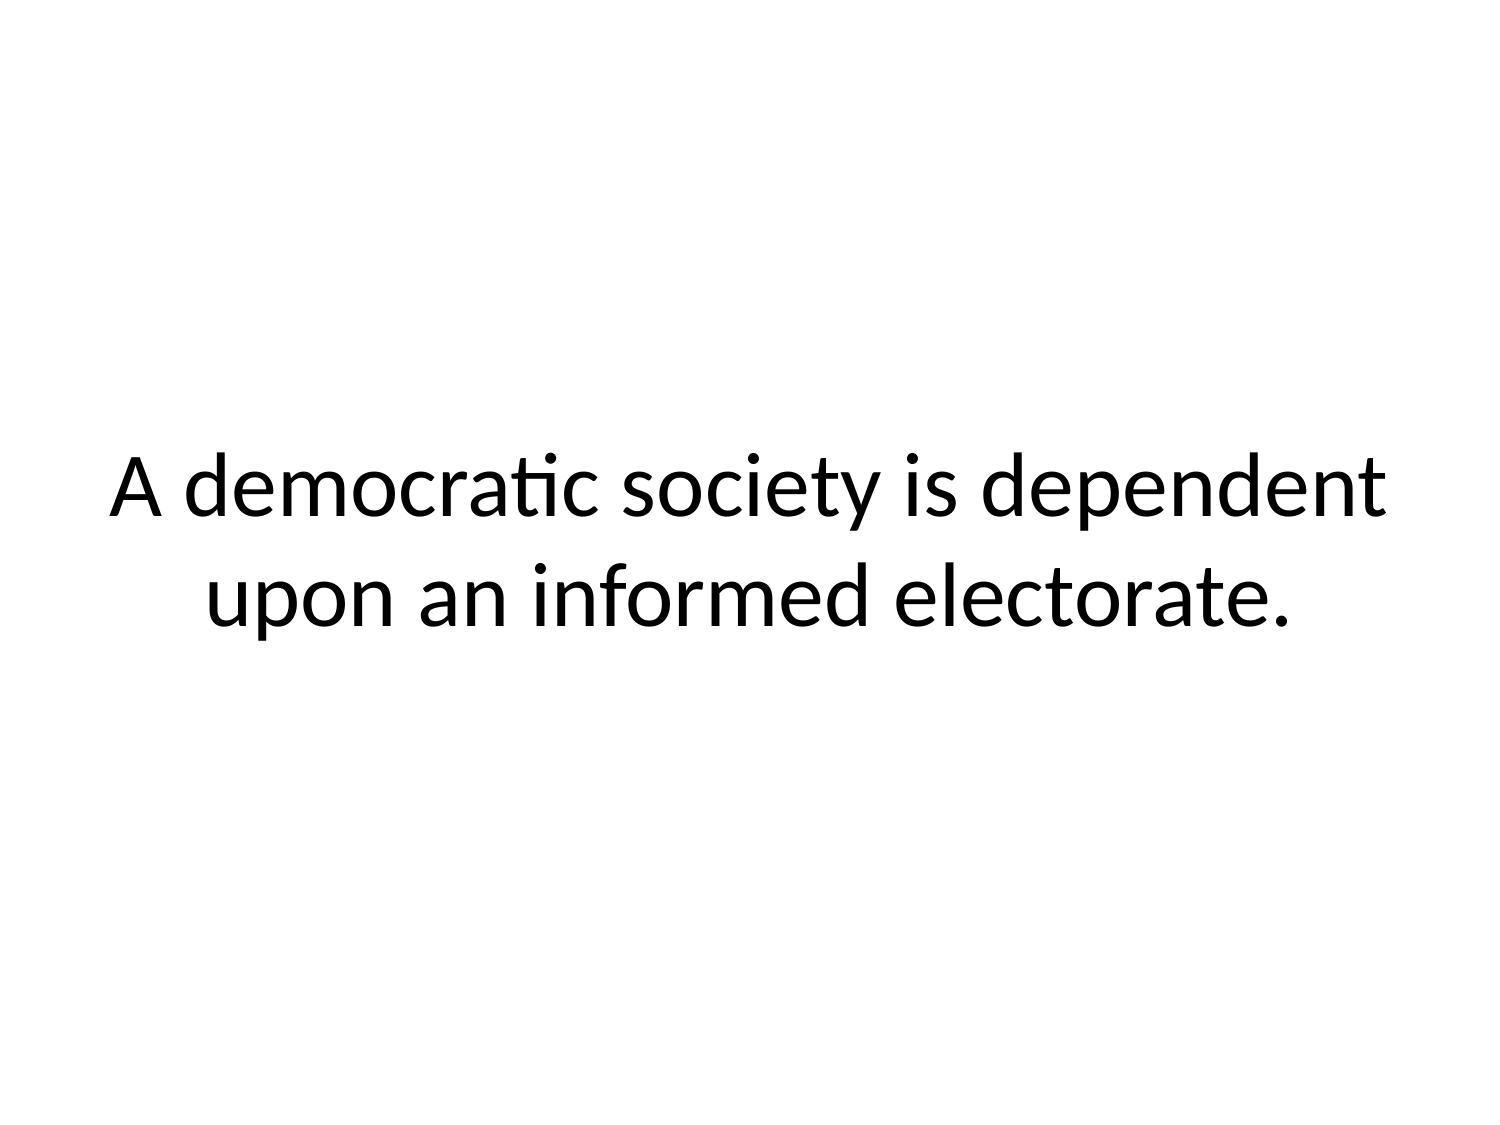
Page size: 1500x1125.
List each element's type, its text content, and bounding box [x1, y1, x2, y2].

title A democratic society is dependent upon an informed electorate. [74, 44, 1426, 1026]
